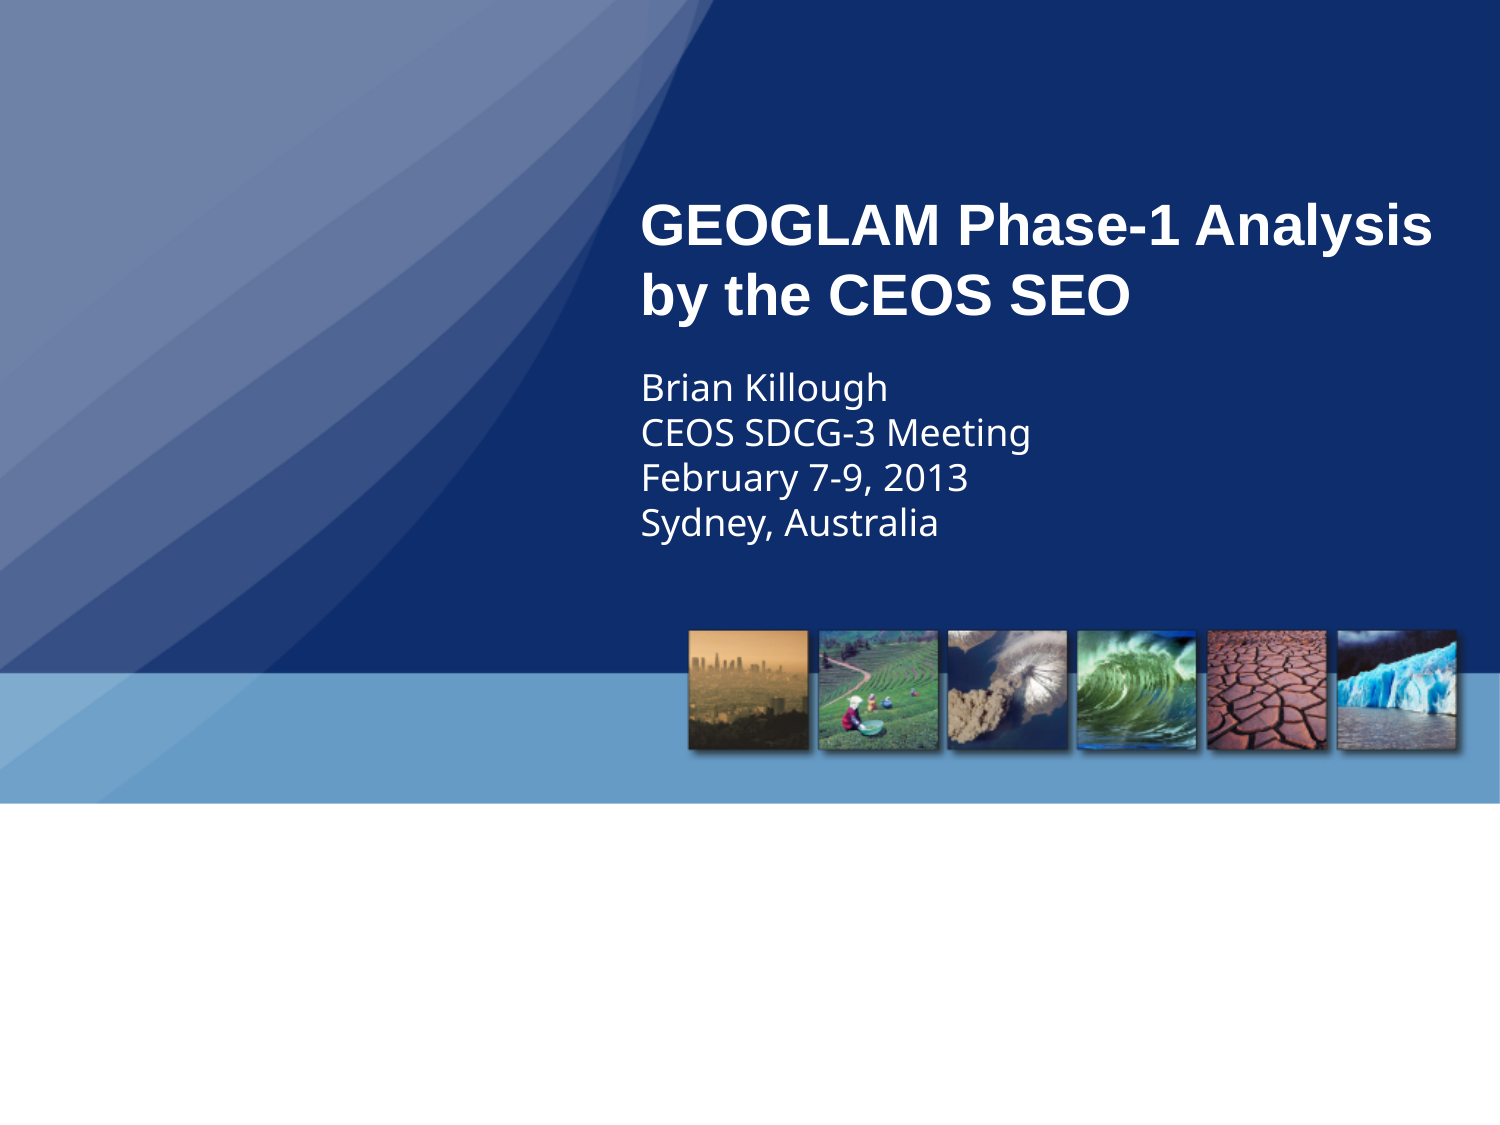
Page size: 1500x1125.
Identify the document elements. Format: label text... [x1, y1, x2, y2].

title GEOGLAM Phase-1 Analysis by the CEOS SEO [625, 27, 1481, 336]
subtitle Brian Killough CEOS SDCG-3 Meeting February 7-9, 2013 Sydney, Australia [625, 356, 1418, 537]
picture [0, 0, 1500, 1125]
